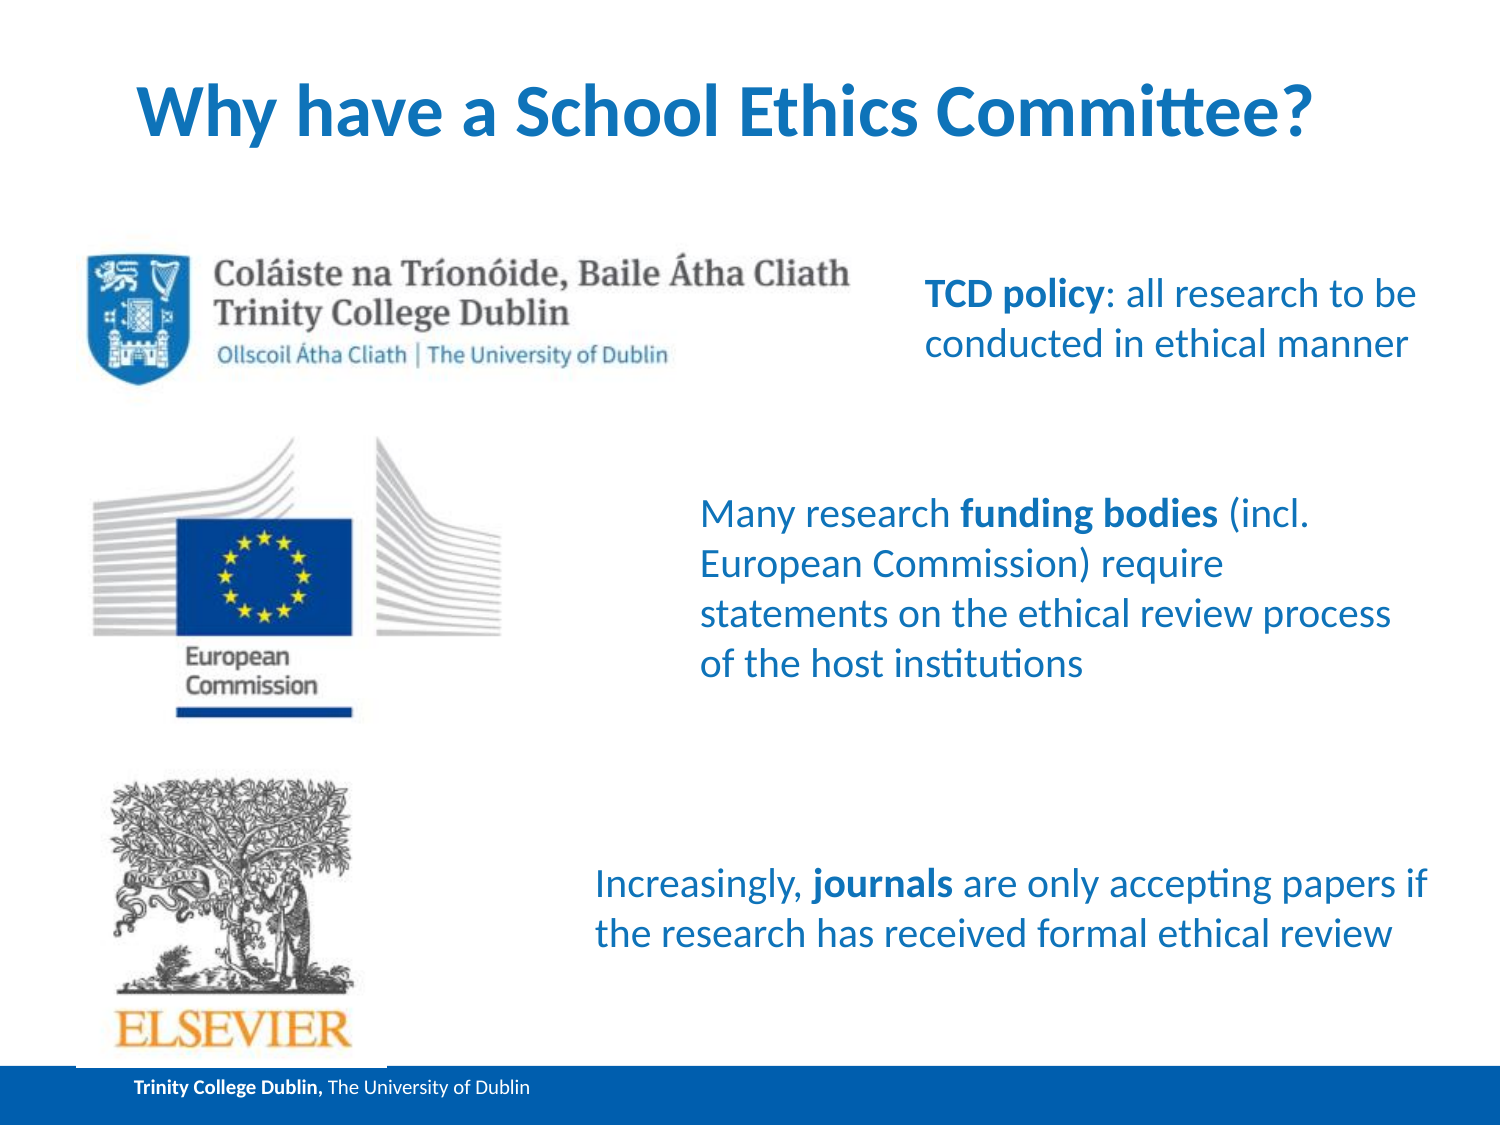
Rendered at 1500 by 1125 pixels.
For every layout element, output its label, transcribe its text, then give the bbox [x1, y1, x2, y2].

picture [76, 205, 862, 731]
list Increasingly, journals are only accepting papers if the research has received formal ethical review [595, 855, 1456, 970]
title Why have a School Ethics Committee? [135, 59, 1367, 152]
text_box TCD policy: all research to be conducted in ethical manner [910, 258, 1476, 374]
picture [76, 757, 387, 1068]
text_box Many research funding bodies (incl. European Commission) require statements on the ethical review process of the host institutions [685, 478, 1436, 694]
